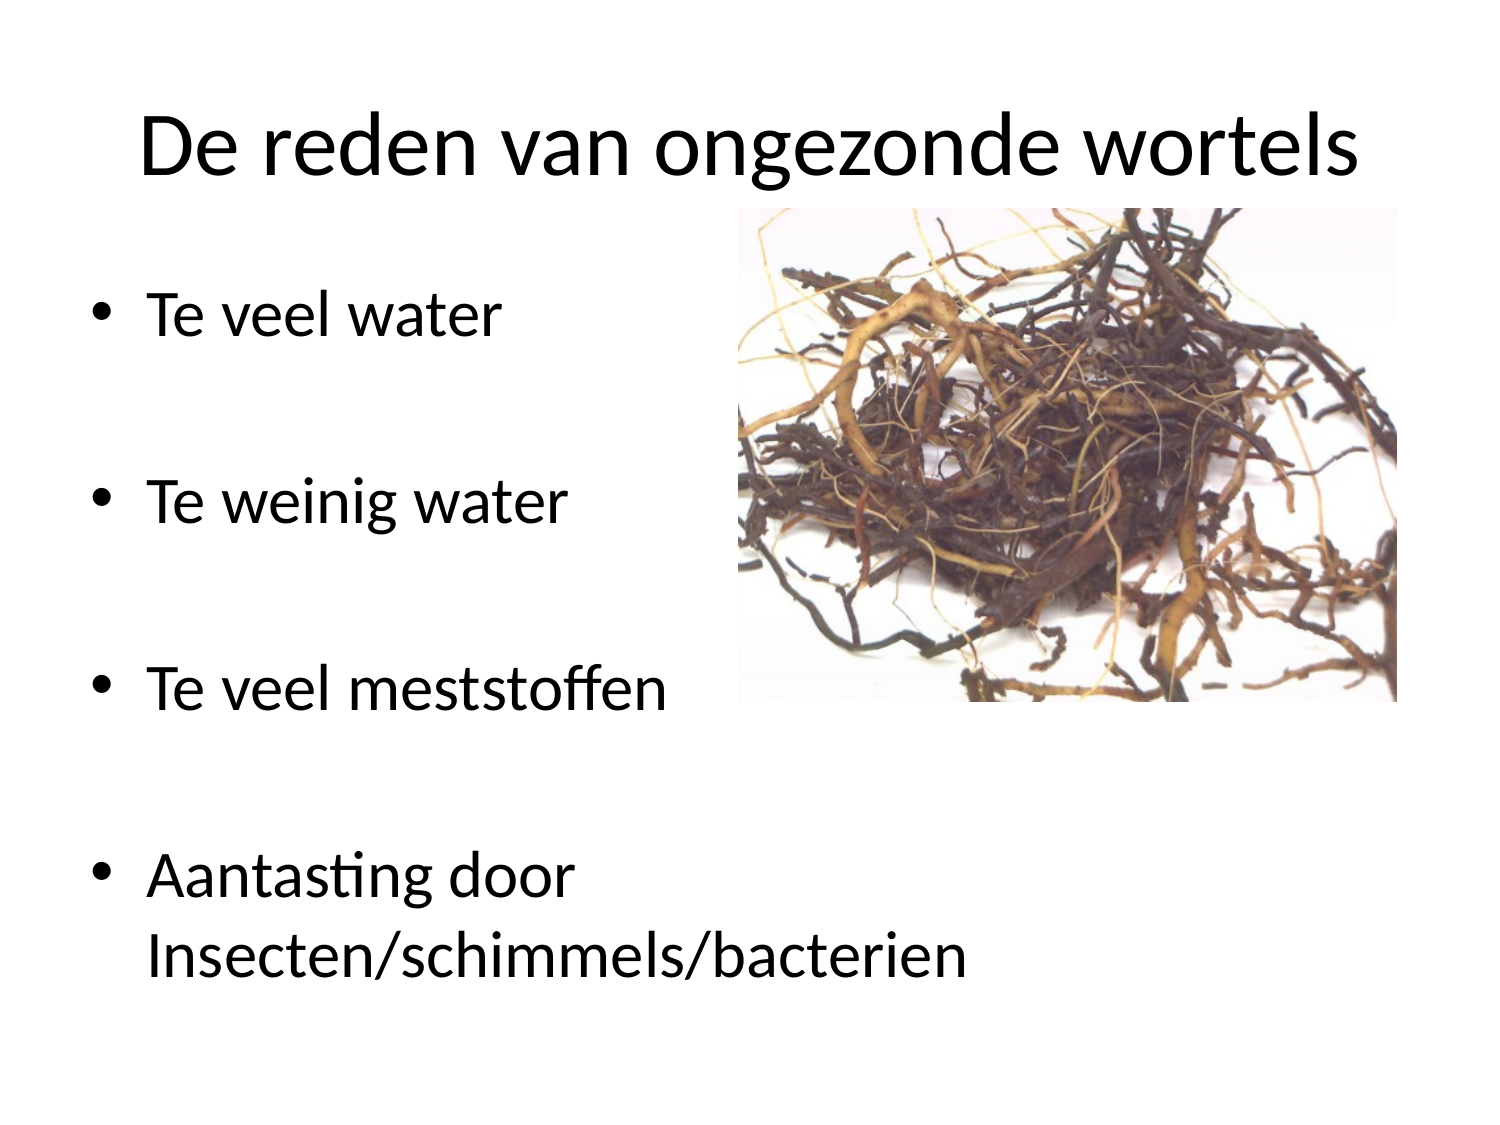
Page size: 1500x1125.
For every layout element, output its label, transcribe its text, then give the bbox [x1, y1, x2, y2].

list Te veel water Te weinig water Te veel meststoffen Aantasting door Insecten/schimmels/bacterien [75, 262, 1425, 1005]
picture [737, 207, 1397, 703]
title De reden van ongezonde wortels [75, 45, 1425, 233]
